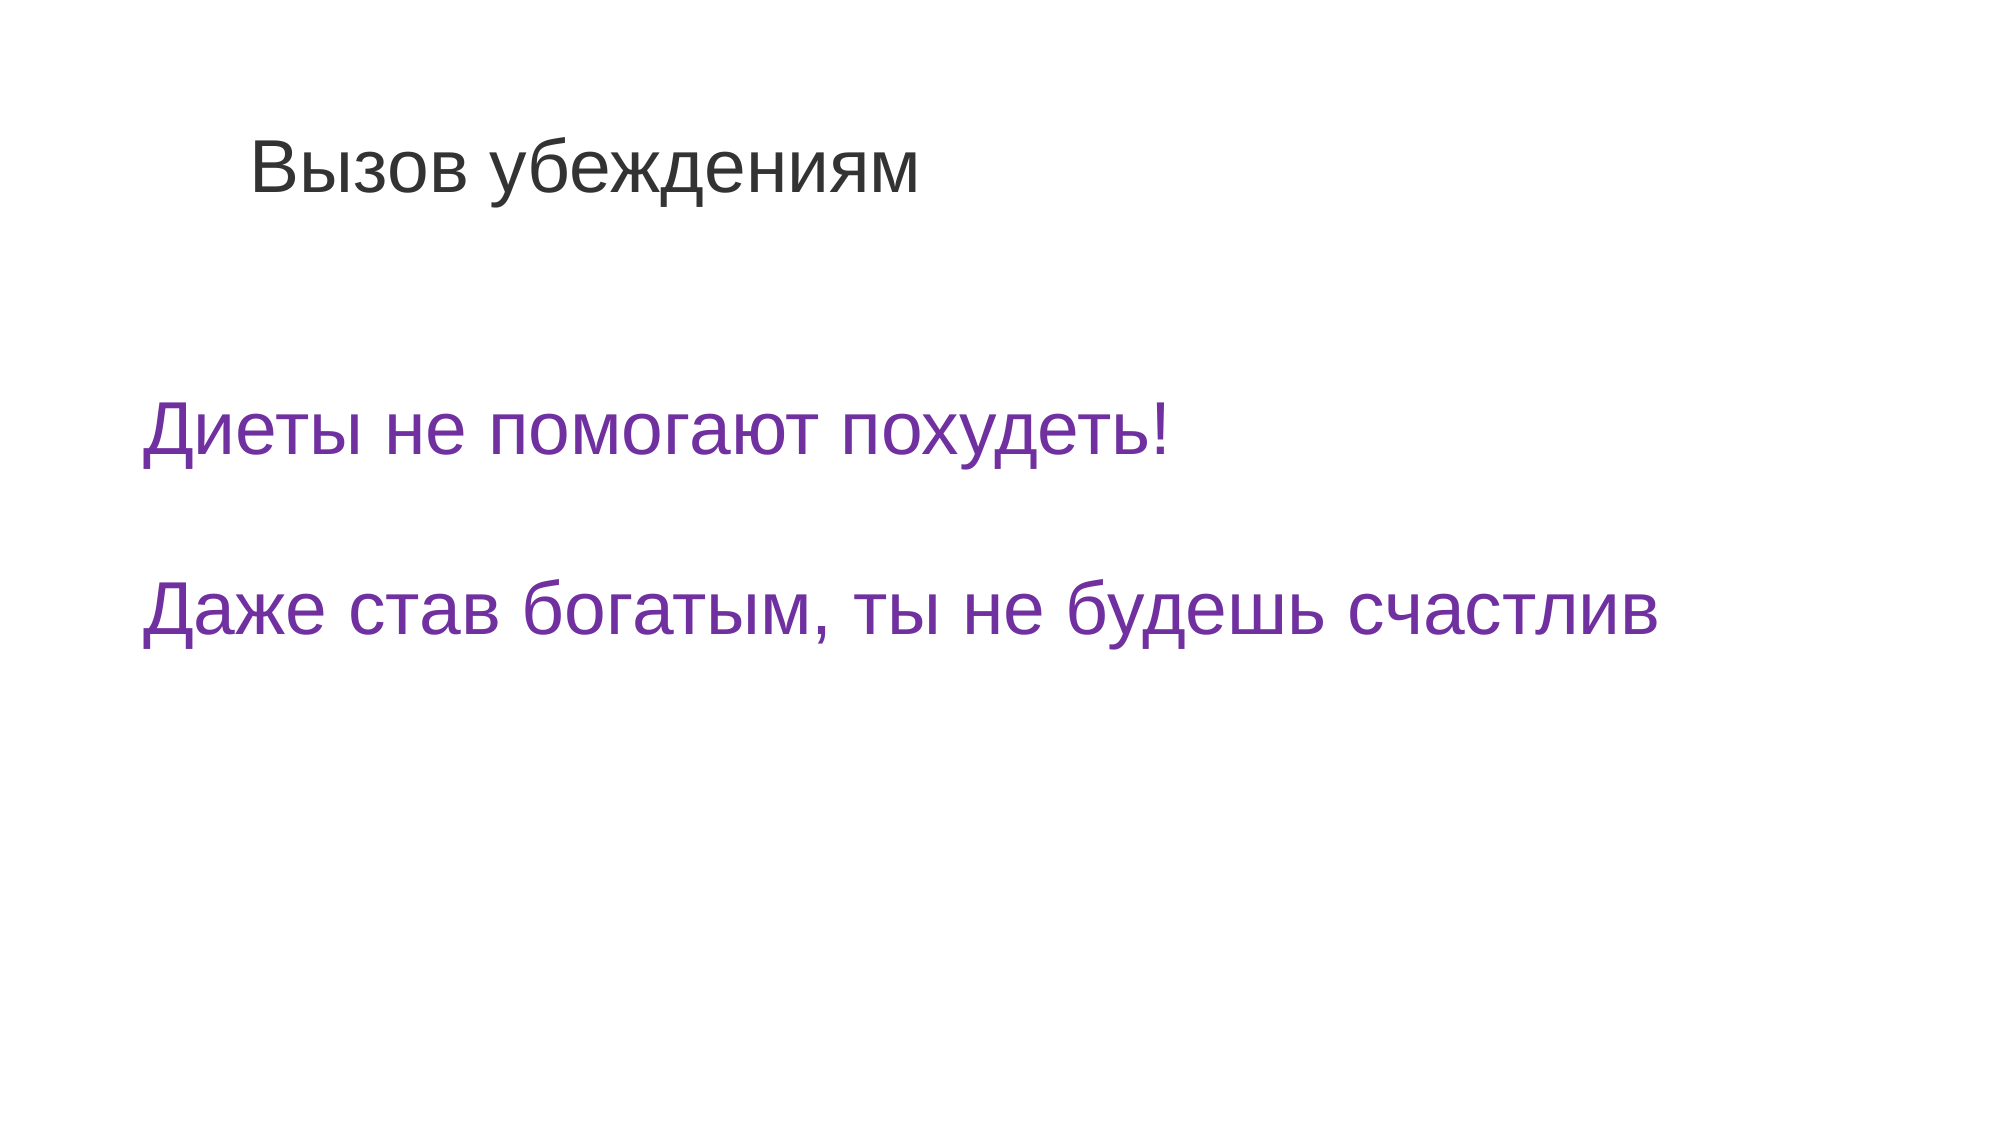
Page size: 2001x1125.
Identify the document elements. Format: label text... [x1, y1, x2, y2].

title Вызов убеждениям [249, 77, 1750, 247]
text_box Диеты не помогают похудеть! Даже став богатым, ты не будешь счастлив [128, 371, 1895, 657]
